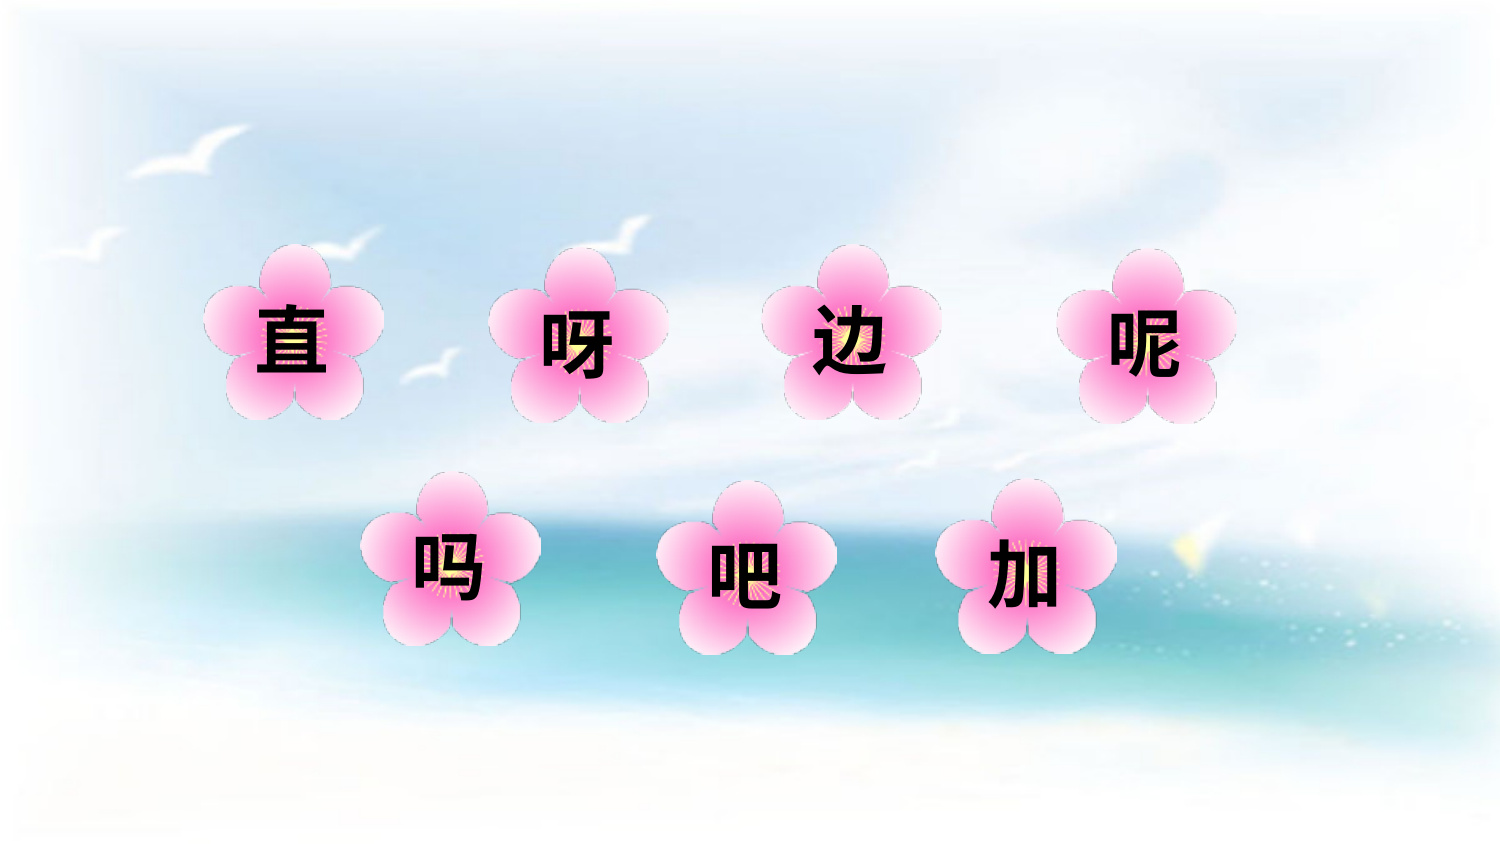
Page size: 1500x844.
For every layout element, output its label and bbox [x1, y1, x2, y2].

text_box [935, 478, 1117, 654]
text_box [203, 244, 385, 420]
text_box [761, 244, 943, 420]
text_box [359, 470, 541, 647]
text_box [477, 334, 655, 472]
text_box [1055, 248, 1237, 424]
text_box [656, 479, 838, 656]
picture [0, 0, 1500, 844]
text_box [488, 247, 669, 423]
